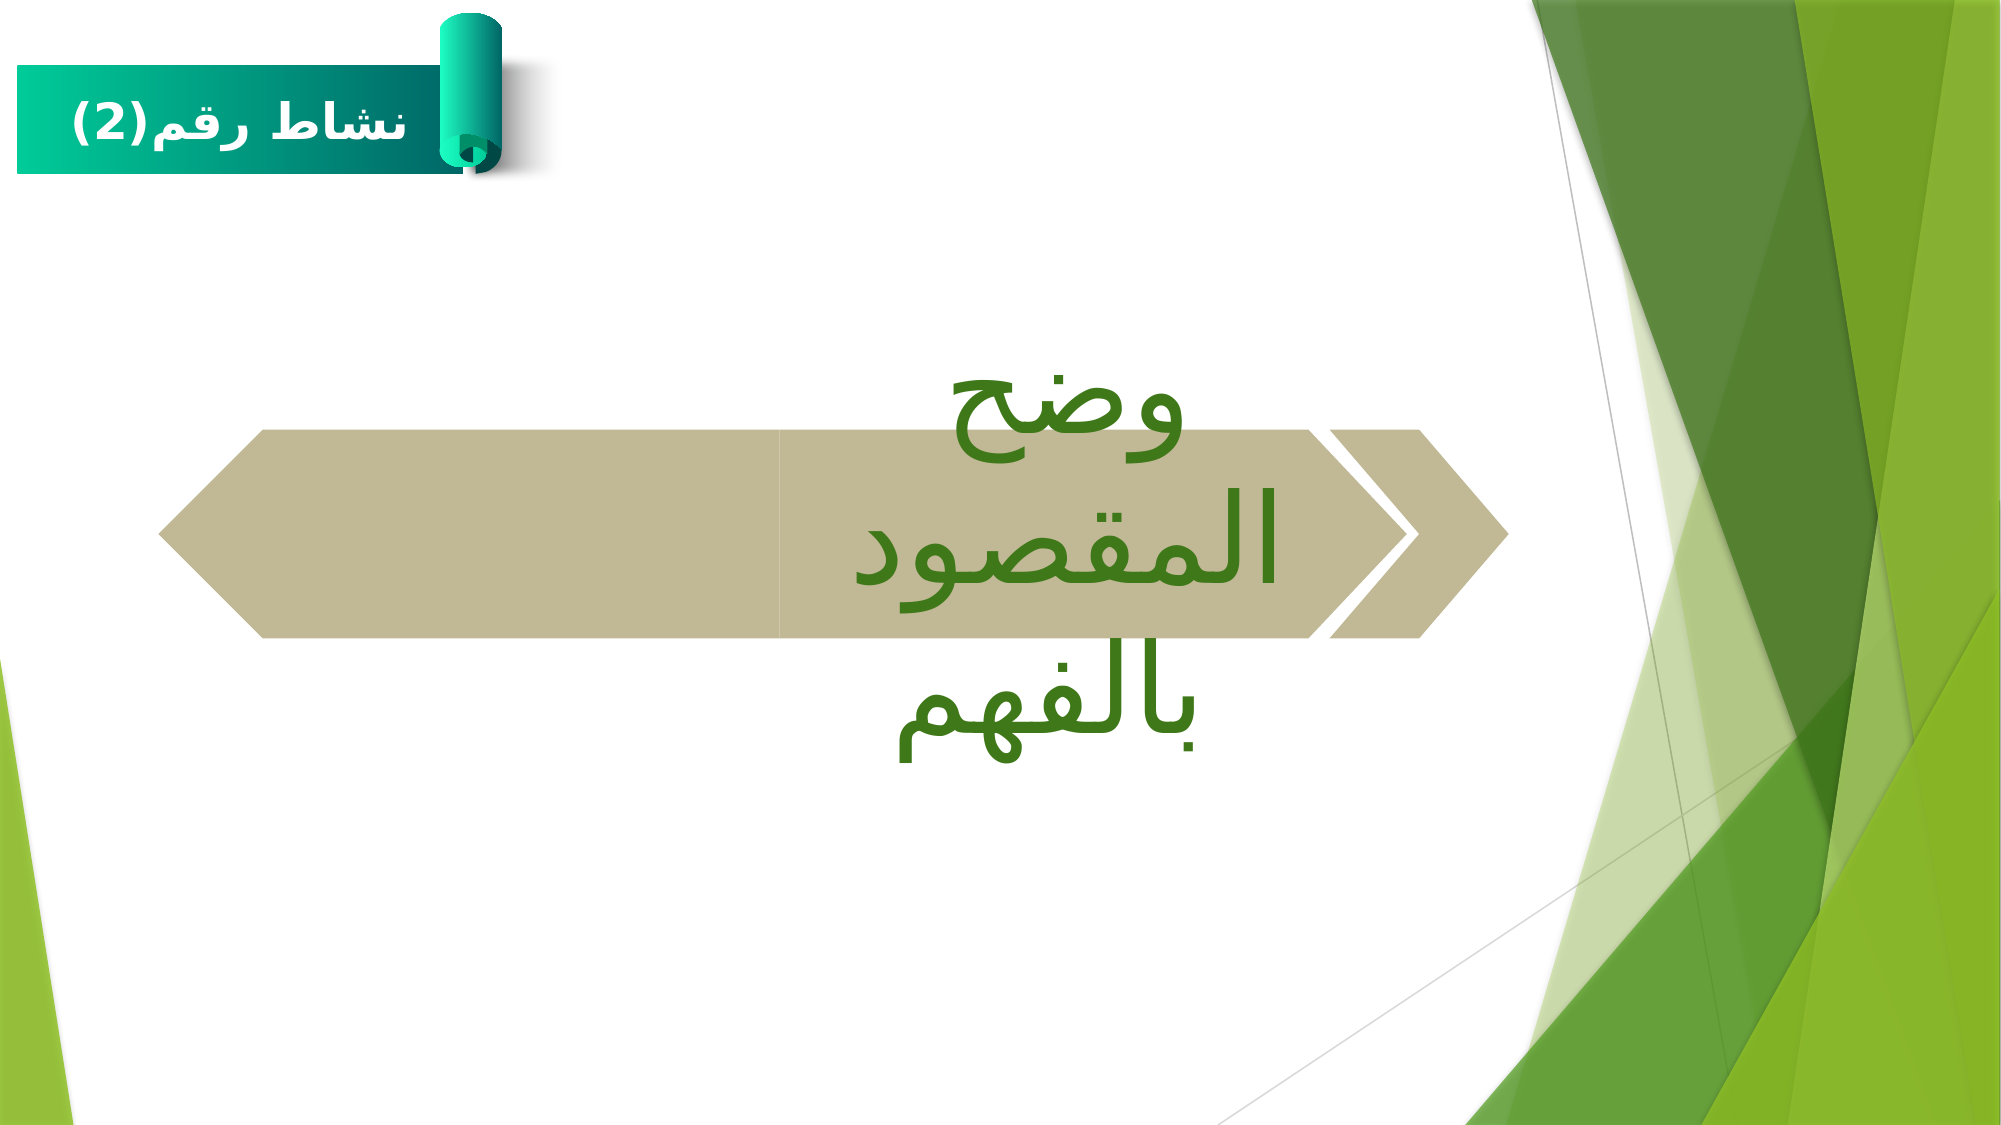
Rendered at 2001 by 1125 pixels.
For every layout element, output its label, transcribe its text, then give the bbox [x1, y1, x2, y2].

text_box [1328, 428, 1510, 640]
text_box [157, 428, 781, 640]
text_box وضح المقصود بالفهم [781, 428, 1408, 640]
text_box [16, 12, 567, 184]
